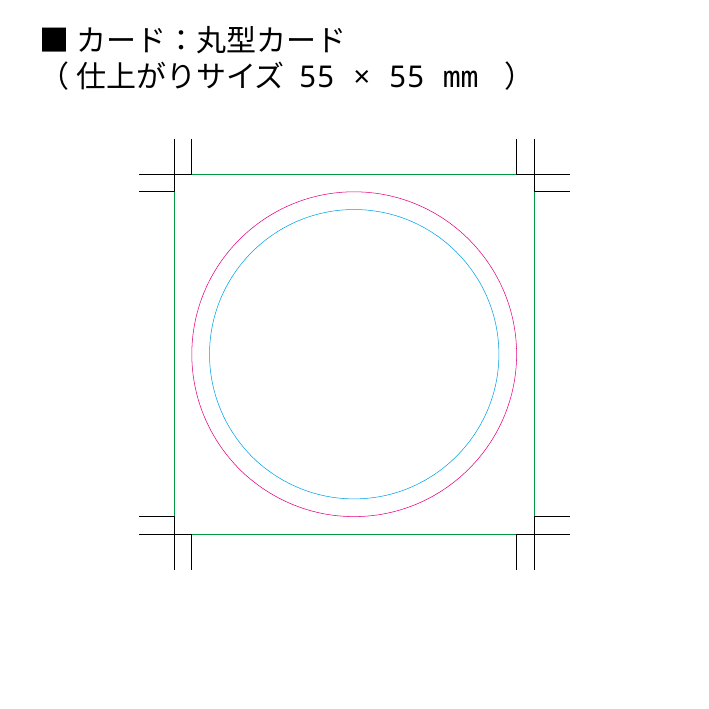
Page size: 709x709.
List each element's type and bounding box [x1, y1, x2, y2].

picture [209, 209, 500, 500]
